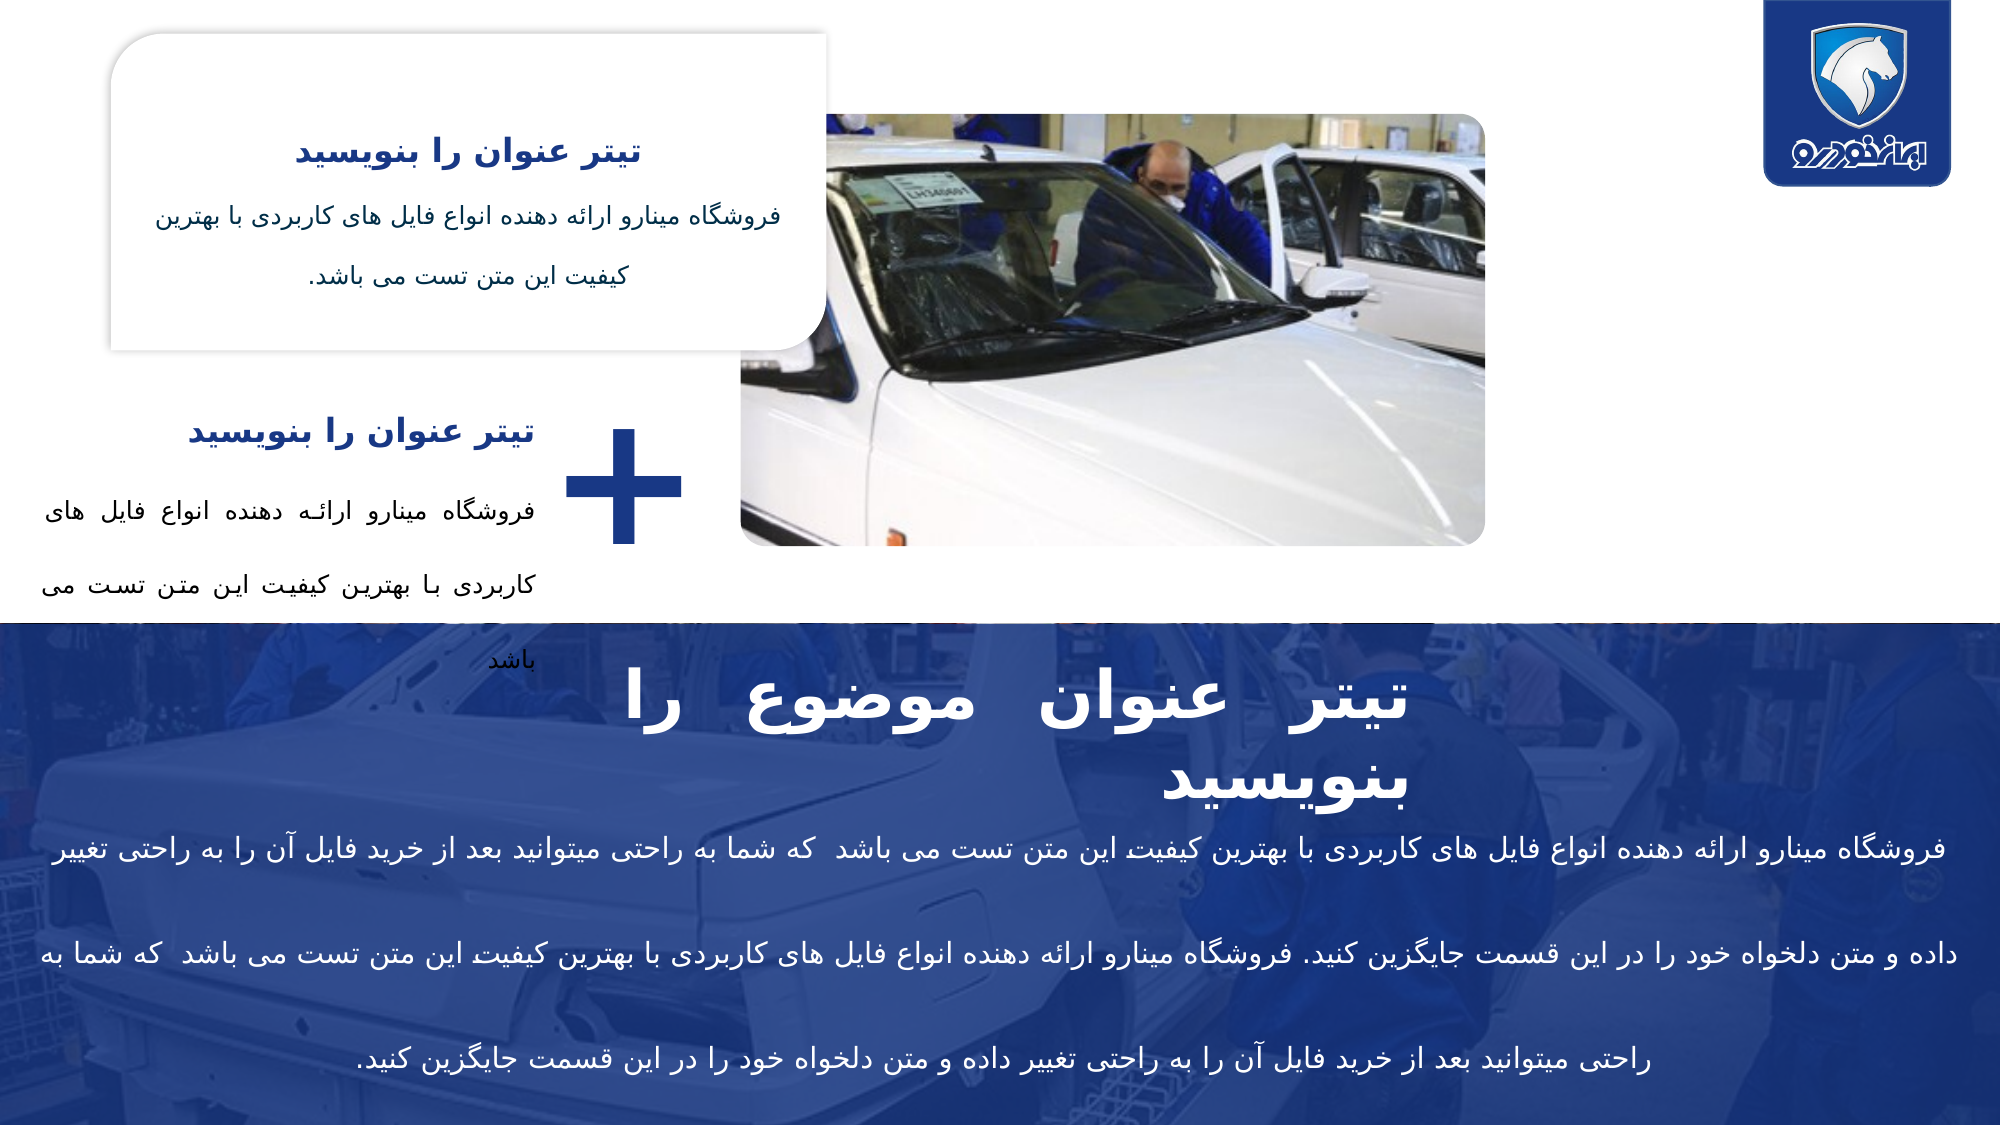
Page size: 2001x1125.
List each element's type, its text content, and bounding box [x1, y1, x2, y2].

picture [740, 113, 1486, 547]
text_box + [551, 353, 716, 589]
picture [0, 623, 2000, 1125]
text_box [109, 32, 828, 352]
text_box تیتر عنوان را بنویسید فروشگاه مینارو ارائه دهنده انواع فایل های کاربردی با بهترین کیفیت این متن تست می باشد [22, 342, 551, 623]
picture [1779, 12, 1935, 186]
text_box [1763, 0, 1952, 187]
text_box تیتر عنوان را بنویسید فروشگاه مینارو ارائه دهنده انواع فایل های کاربردی با بهترین کیفیت این متن تست می باشد. [138, 62, 800, 297]
